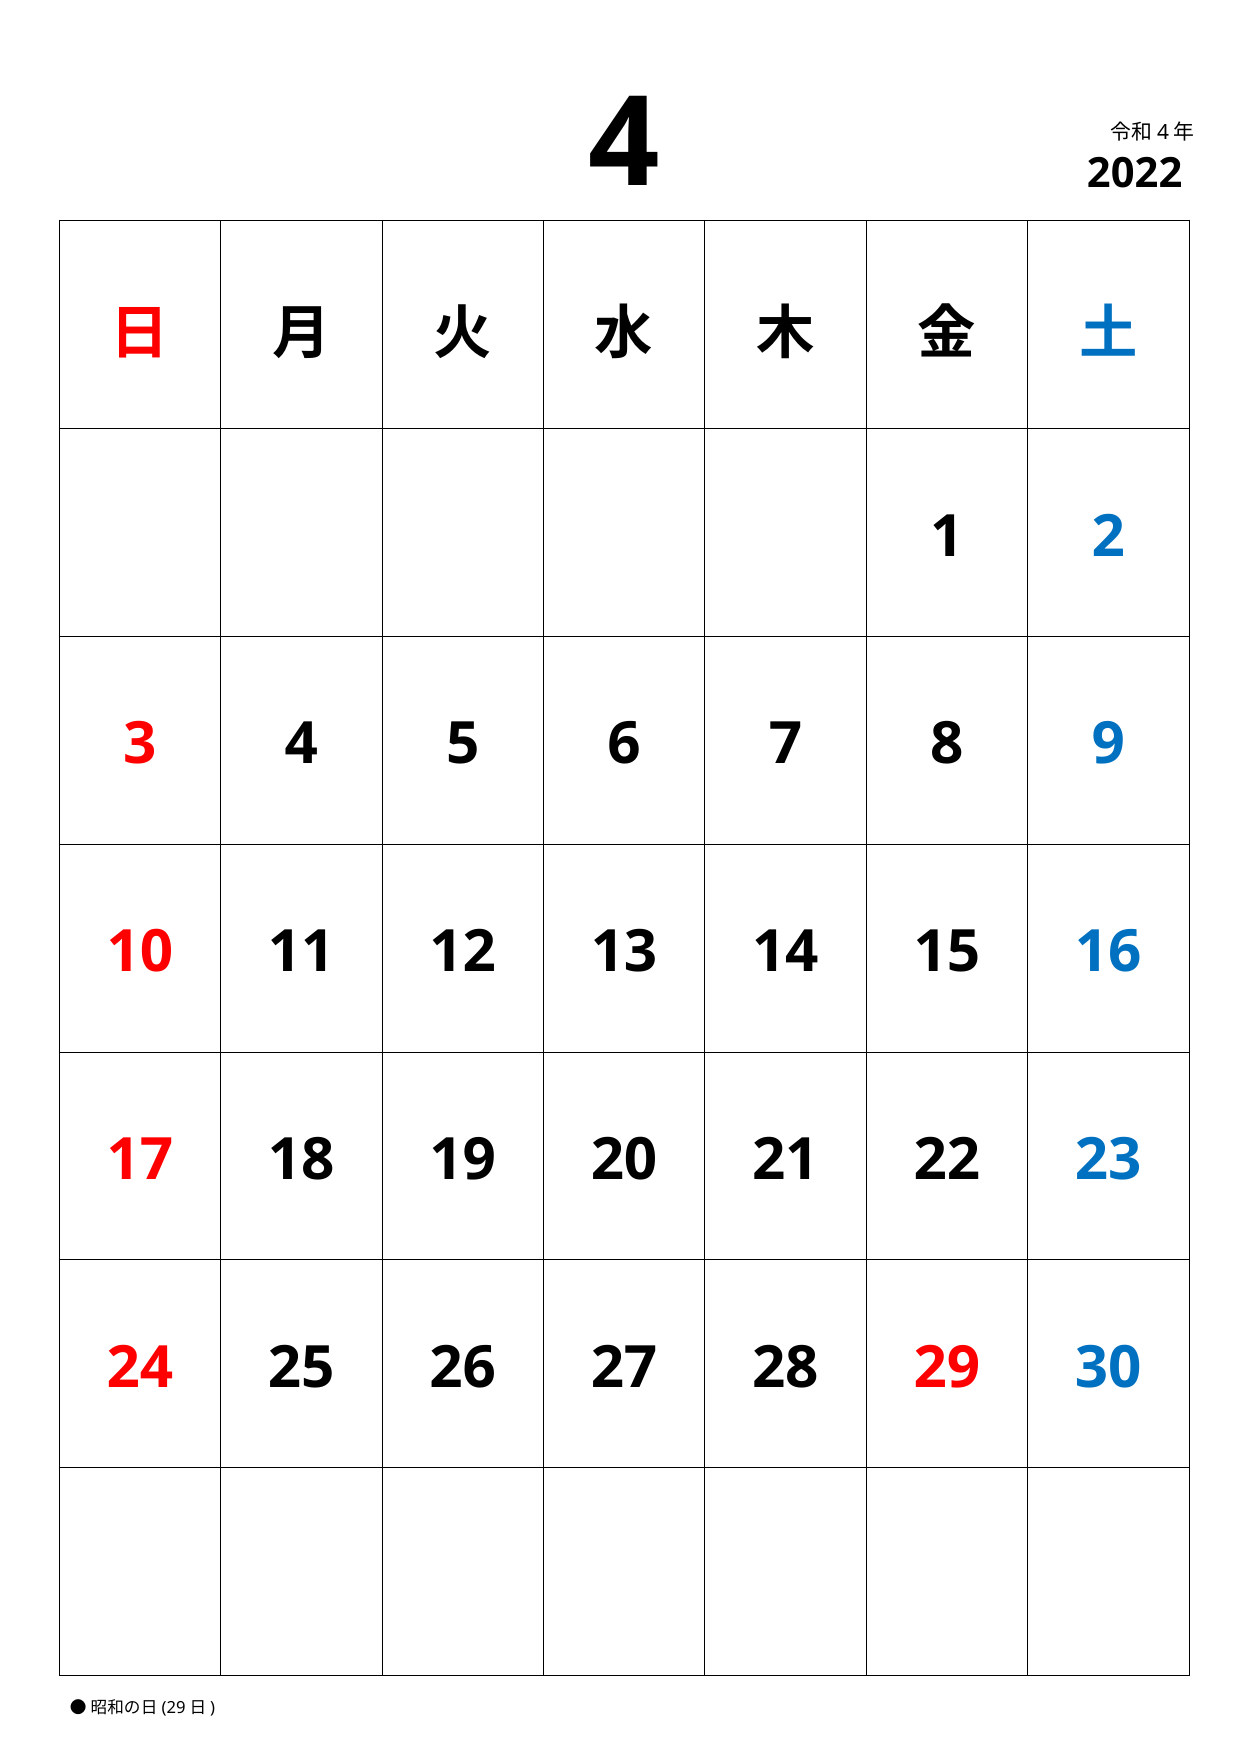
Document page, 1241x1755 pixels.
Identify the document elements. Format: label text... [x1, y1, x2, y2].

table_header 木 [705, 221, 866, 428]
table_cell 18 [221, 1053, 382, 1259]
table_cell 25 [221, 1260, 382, 1467]
table_cell 30 [1028, 1260, 1189, 1467]
table_cell 12 [383, 845, 543, 1052]
table_cell 15 [867, 845, 1027, 1052]
text_box ●昭和の日(29日) [55, 1689, 230, 1725]
text_box 4 [573, 53, 675, 219]
table_header 水 [544, 221, 704, 428]
table_cell [60, 429, 220, 636]
table_cell 4 [221, 637, 382, 844]
table_cell 3 [60, 637, 220, 844]
table_cell 6 [544, 637, 704, 844]
table_cell 26 [383, 1260, 543, 1467]
table_cell 7 [705, 637, 866, 844]
table_cell 22 [867, 1053, 1027, 1259]
table_cell 21 [705, 1053, 866, 1259]
table_cell [383, 1468, 543, 1675]
text_box 2022 [1072, 138, 1198, 204]
table_header 月 [221, 221, 382, 428]
table_cell [867, 1468, 1027, 1675]
table_cell 27 [544, 1260, 704, 1467]
table_cell 23 [1028, 1053, 1189, 1259]
table_cell 11 [221, 845, 382, 1052]
table_cell [221, 1468, 382, 1675]
table_header 日 [60, 221, 220, 428]
table_header 金 [867, 221, 1027, 428]
table_cell 9 [1028, 637, 1189, 844]
table_cell [705, 1468, 866, 1675]
text_box 令和4年 [1095, 110, 1210, 151]
table_cell 17 [60, 1053, 220, 1259]
table_cell 10 [60, 845, 220, 1052]
table_cell 16 [1028, 845, 1189, 1052]
table_cell [383, 429, 543, 636]
table_cell [60, 1468, 220, 1675]
table_cell 8 [867, 637, 1027, 844]
table_cell [221, 429, 382, 636]
table_header 土 [1028, 221, 1189, 428]
table_cell 13 [544, 845, 704, 1052]
table_cell 1 [867, 429, 1027, 636]
table_header 火 [383, 221, 543, 428]
table_cell 20 [544, 1053, 704, 1259]
table_cell [705, 429, 866, 636]
table_cell 29 [867, 1260, 1027, 1467]
table_cell [544, 1468, 704, 1675]
table_cell 24 [60, 1260, 220, 1467]
table_cell 19 [383, 1053, 543, 1259]
table_cell [1028, 1468, 1189, 1675]
table_cell 5 [383, 637, 543, 844]
table_cell 14 [705, 845, 866, 1052]
table_cell [544, 429, 704, 636]
table_cell 2 [1028, 429, 1189, 636]
table_cell 28 [705, 1260, 866, 1467]
